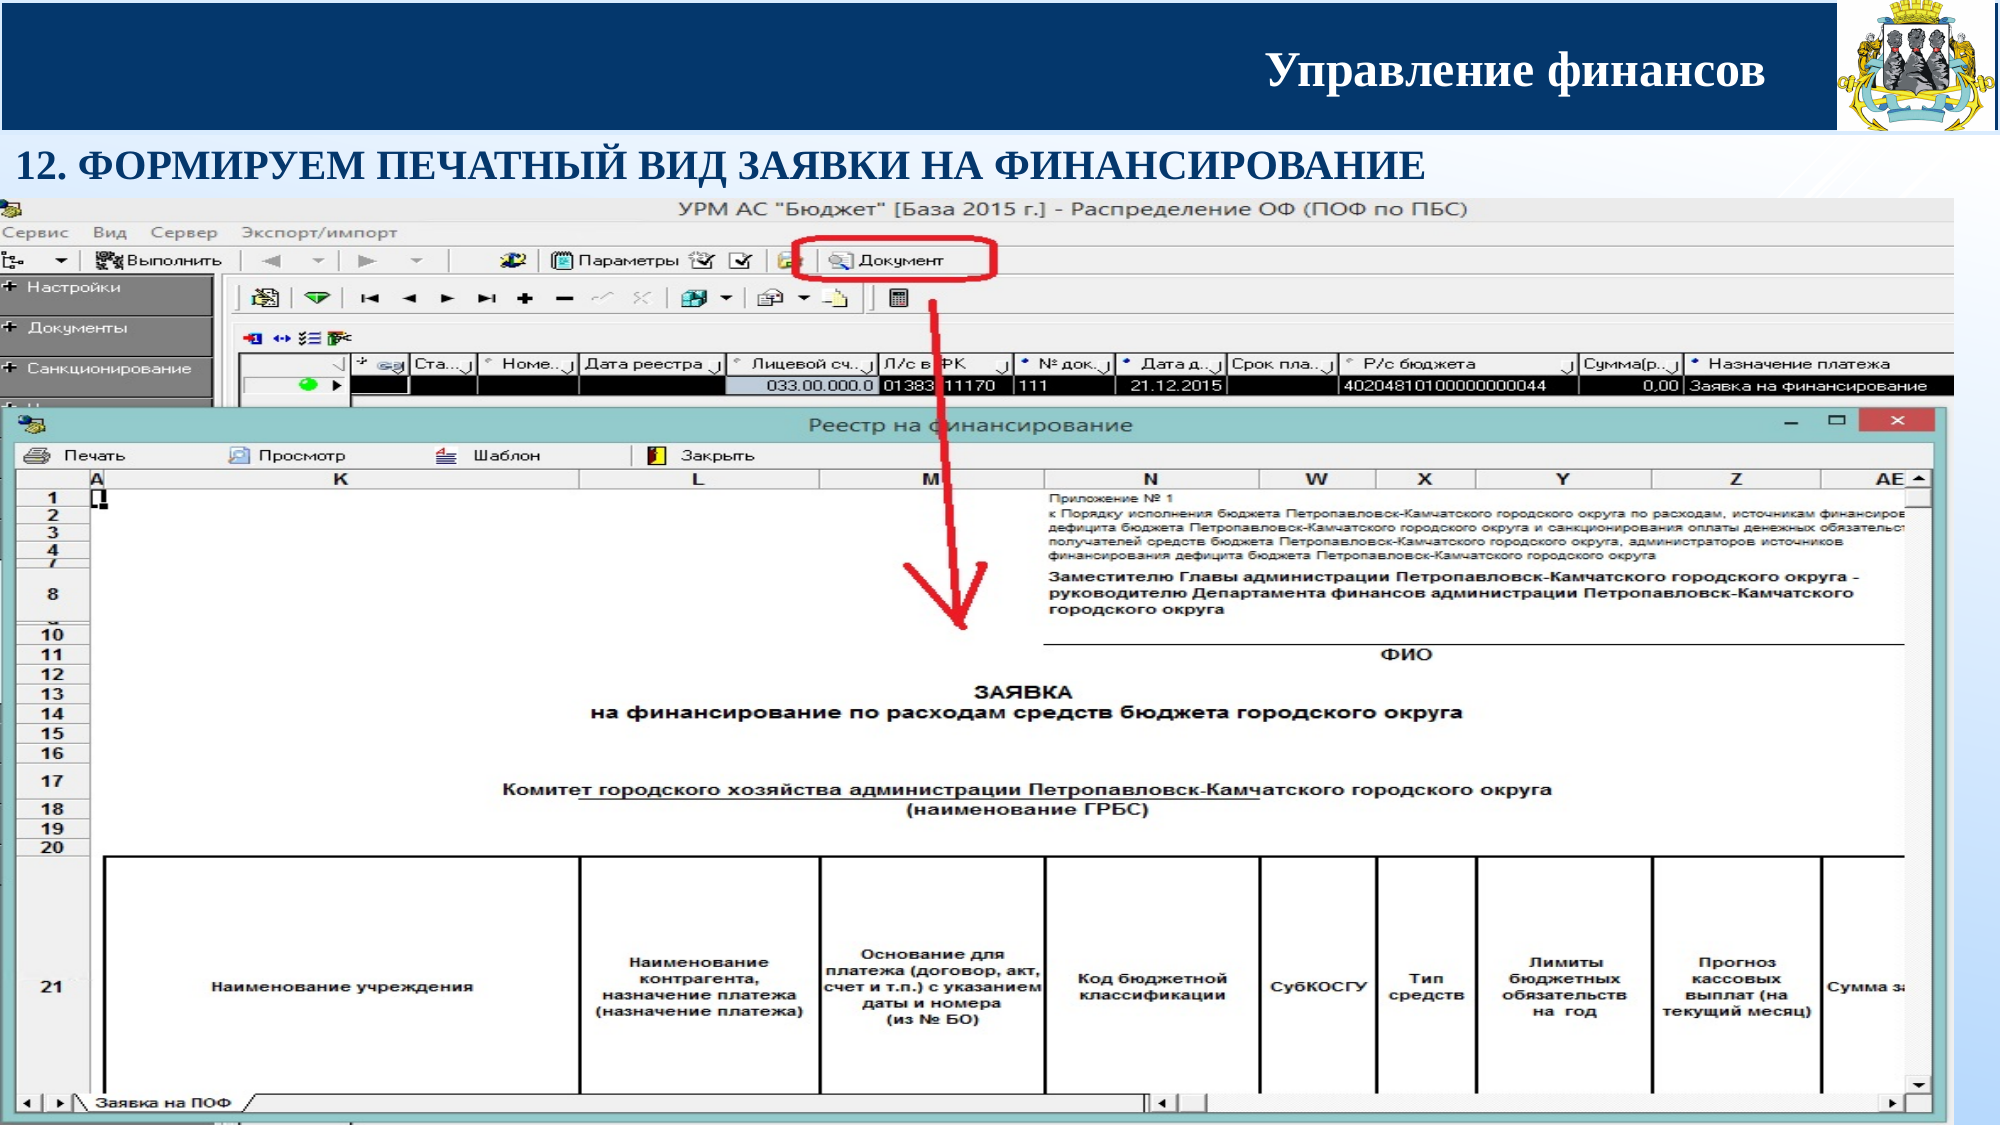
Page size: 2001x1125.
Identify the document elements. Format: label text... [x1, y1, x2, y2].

picture [0, 198, 1954, 1125]
picture [1837, 0, 1995, 131]
title 12. Формируем печатный вид заявки на финансирование [0, 134, 1954, 198]
text_box Управление финансов [0, 0, 2000, 134]
